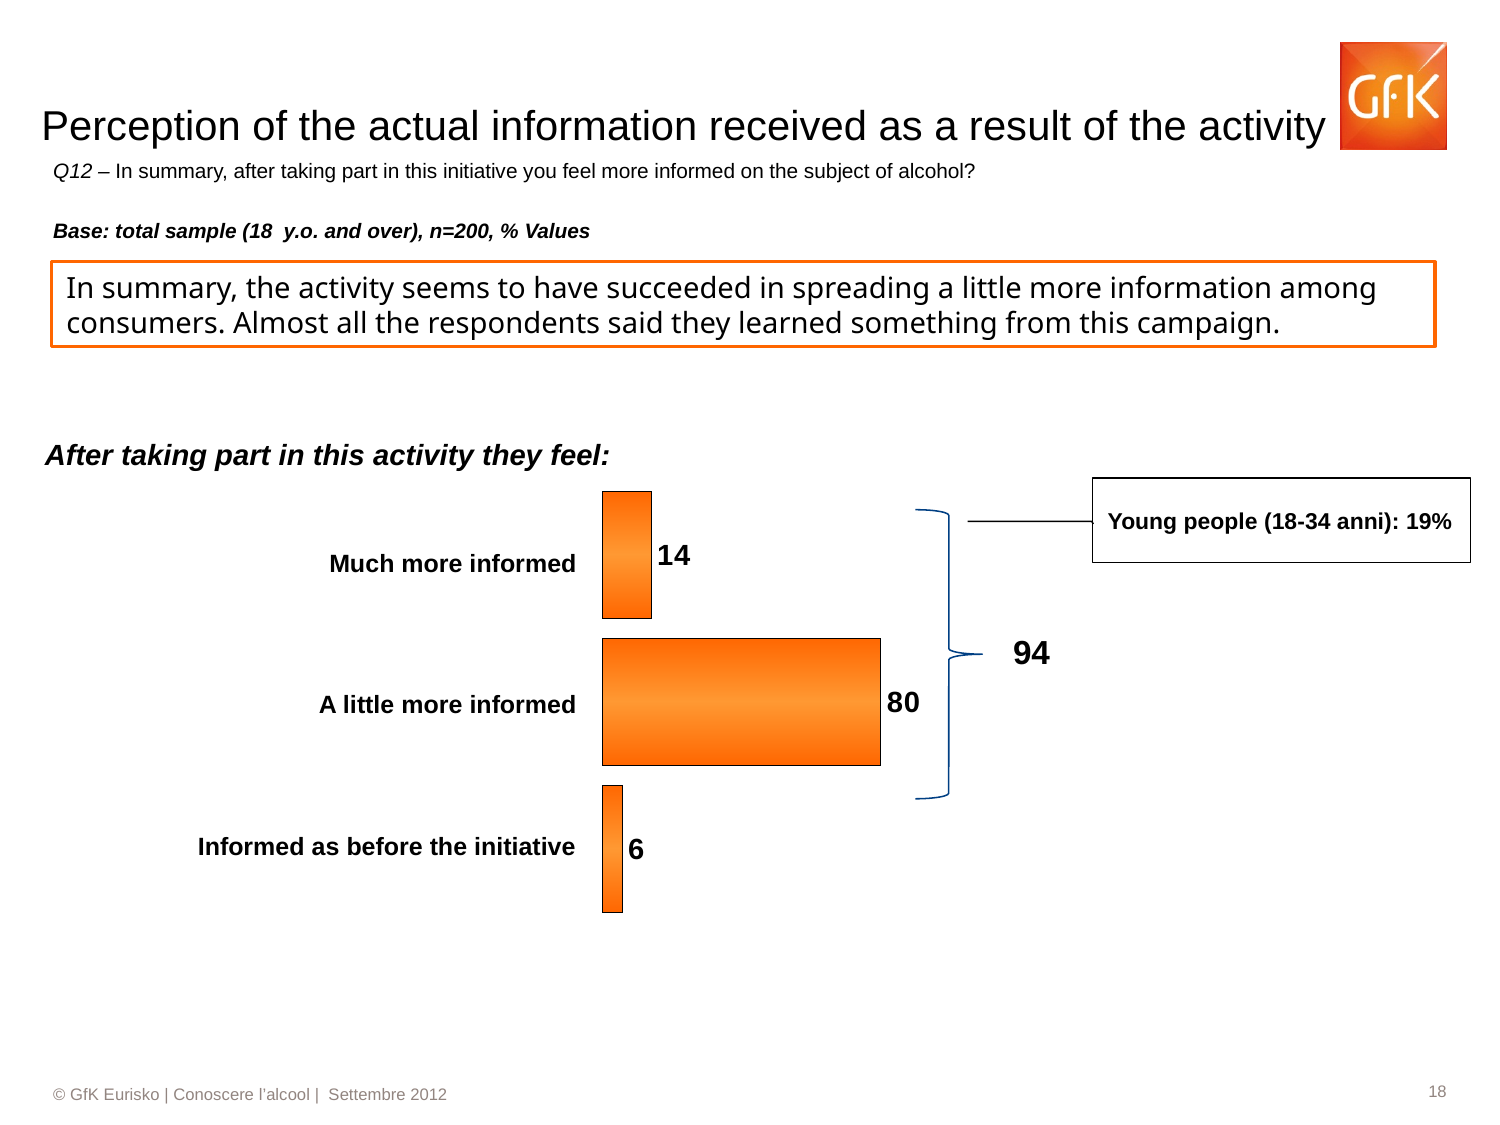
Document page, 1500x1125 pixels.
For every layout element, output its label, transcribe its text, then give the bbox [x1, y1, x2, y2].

text_box Base: total sample (18 y.o. and over), n=200, % Values [53, 217, 621, 243]
text_box Q12 – In summary, after taking part in this initiative you feel more informed on the subject of alcohol? [53, 133, 1388, 208]
text_box After taking part in this activity they feel: [29, 429, 627, 479]
text_box Young people (18-34 anni): 19% [1039, 476, 1473, 565]
chart [578, 455, 1035, 1125]
table_cell Informed as before the initiative [195, 775, 572, 917]
table_cell A little more informed [195, 633, 572, 775]
text_box In summary, the activity seems to have succeeded in spreading a little more information among consumers. Almost all the respondents said they learned something from this campaign. [51, 261, 1436, 347]
text_box 94 [1039, 623, 1066, 679]
table_header Much more informed [195, 492, 572, 633]
picture [1340, 42, 1447, 150]
title Perception of the actual information received as a result of the activity [41, 42, 1329, 149]
